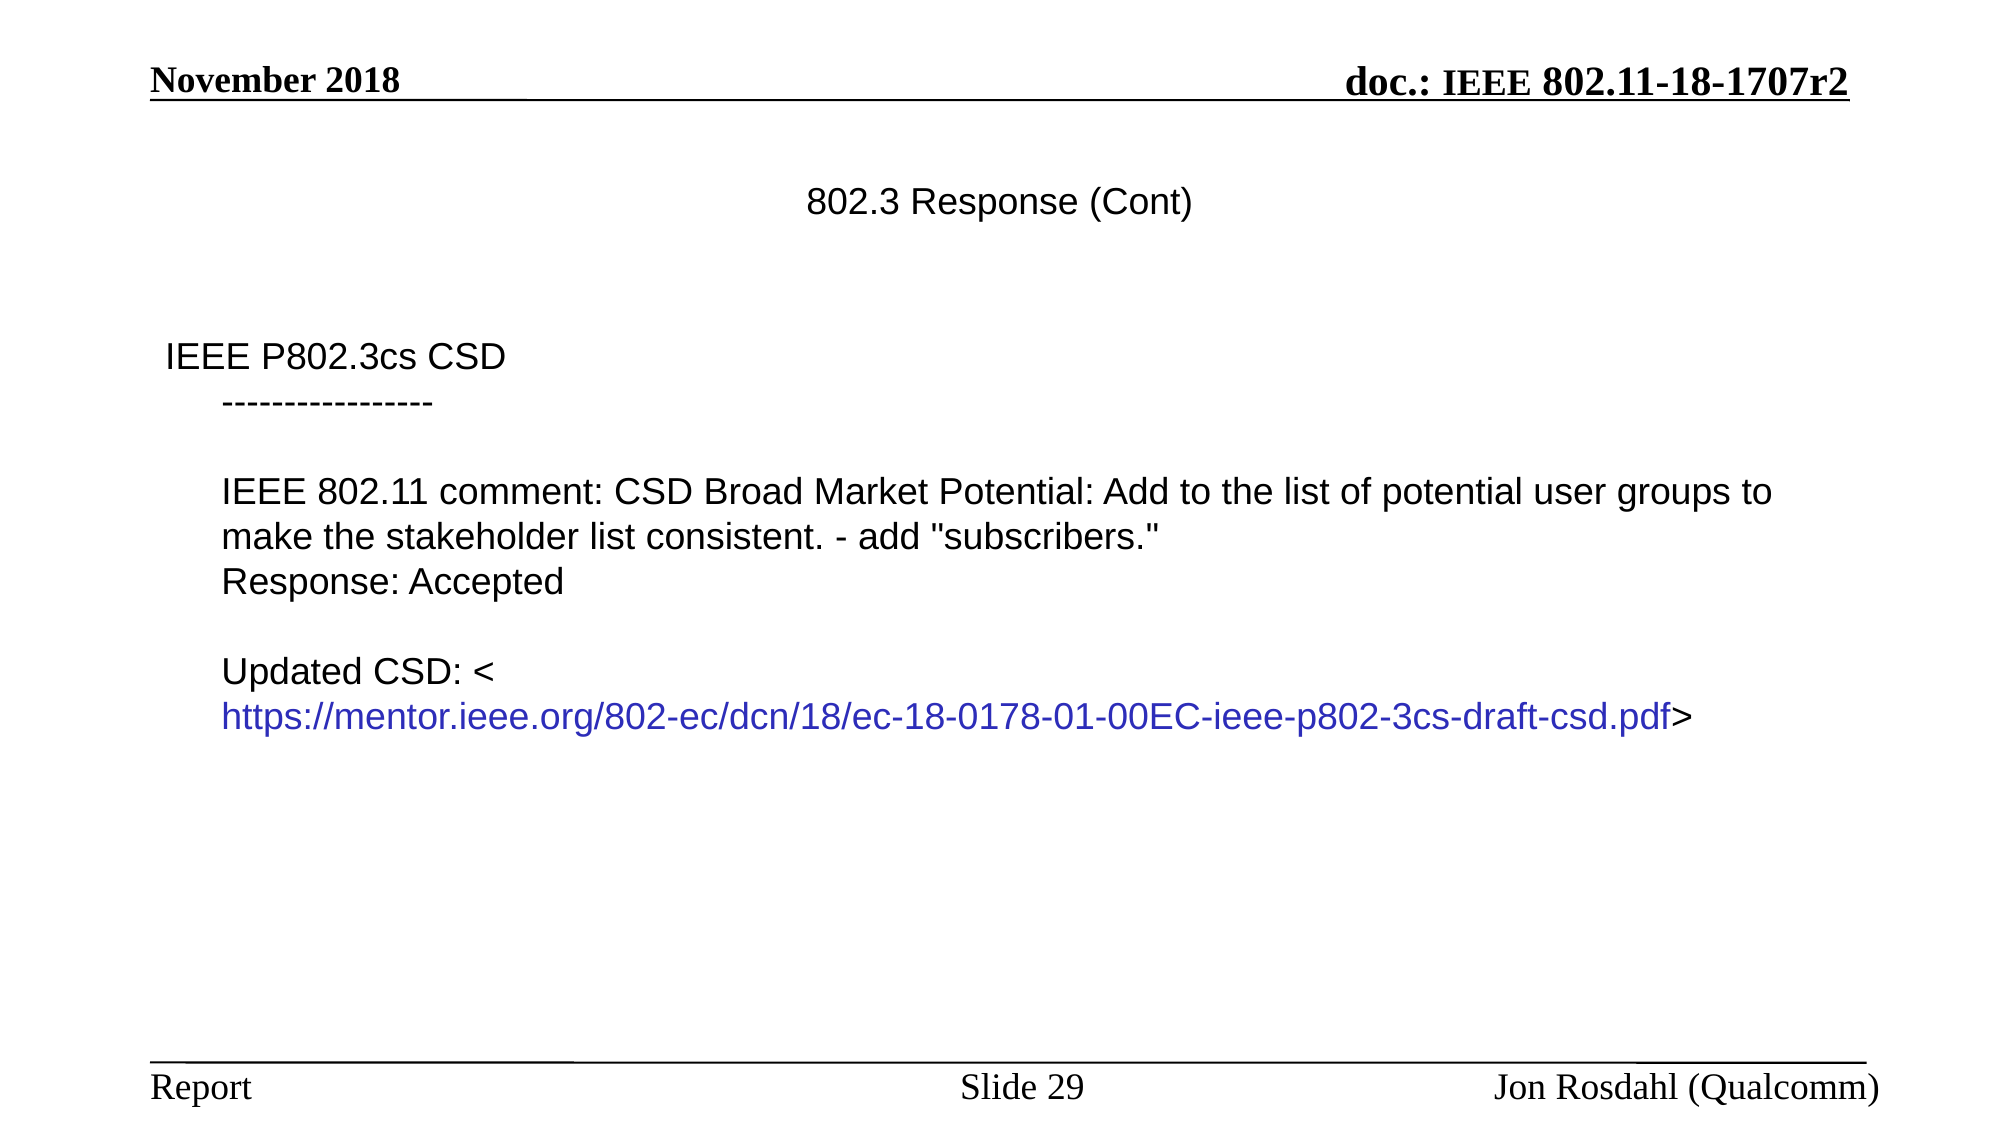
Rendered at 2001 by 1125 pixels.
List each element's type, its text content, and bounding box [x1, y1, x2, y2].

slide_number Slide 29 [950, 1061, 1095, 1125]
footer Jon Rosdahl (Qualcomm) [1436, 1061, 1881, 1108]
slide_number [149, 49, 431, 100]
title 802.3 Response (Cont) [149, 112, 1850, 288]
list IEEE P802.3cs CSD ----------------- IEEE 802.11 comment: CSD Broad Market Potential: Add to the list of potential user groups to make the stakeholder list consistent. - add "subscribers." Response: Accepted Updated CSD: <https://mentor.ieee.org/802-ec/dcn/18/ec-18-0178-01-00EC-ieee-p802-3cs-draft-csd.pdf> [149, 324, 1850, 1000]
